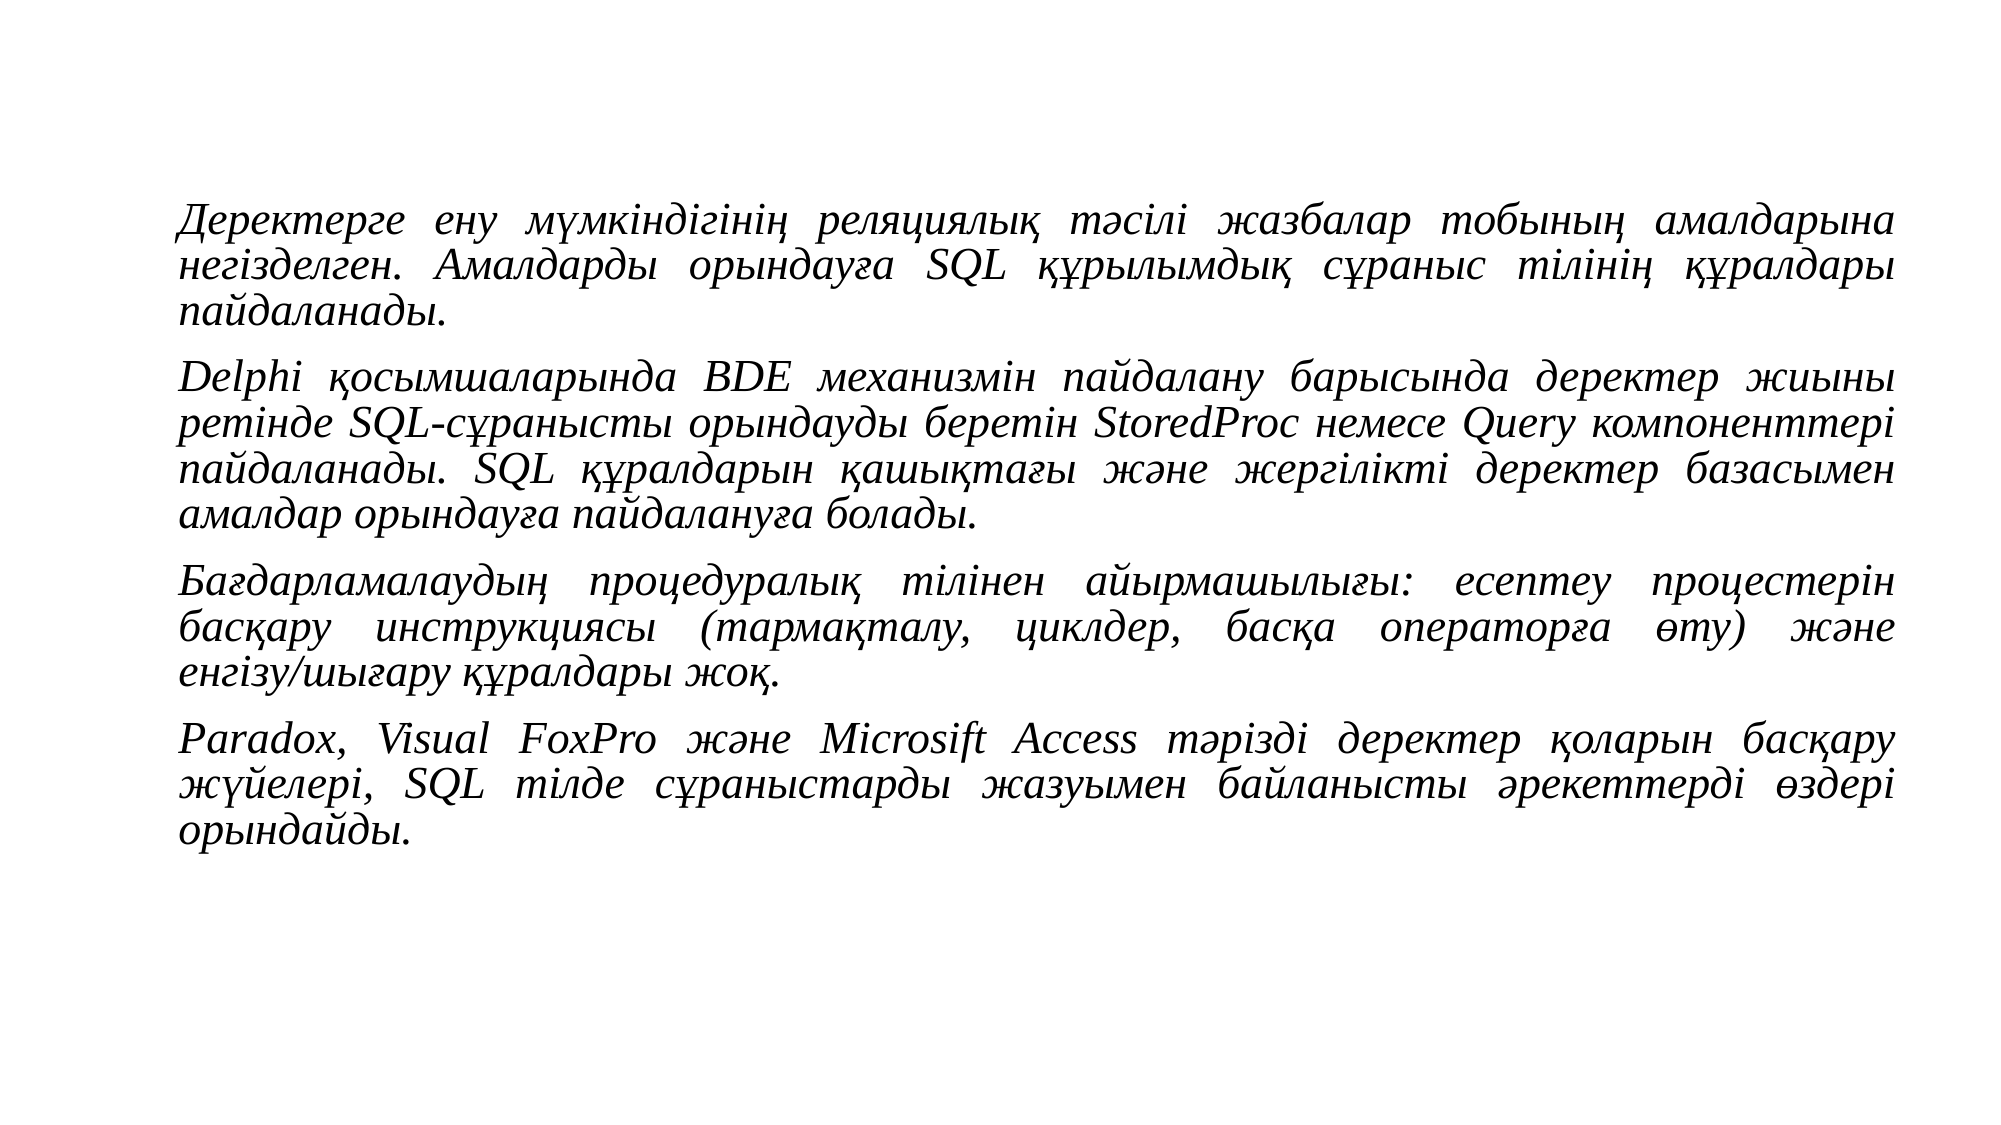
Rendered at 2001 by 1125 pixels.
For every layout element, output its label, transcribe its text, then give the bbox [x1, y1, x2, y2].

list Деректерге ену мүмкіндігінің реляциялық тәсілі жазбалар тобының амалдарына негізделген. Амалдарды орындауға SQL құрылымдық сұраныс тілінің құралдары пайдаланады. Delphi қосымшаларында BDE механизмін пайдалану барысында деректер жиыны ретінде SQL-сұранысты орындауды беретін StoredProc немесе Query компоненттері пайдаланады. SQL құралдарын қашықтағы және жергілікті деректер базасымен амалдар орындауға пайдалануға болады. Бағдарламалаудың процедуралық тілінен айырмашылығы: есептеу процестерін басқару инструкциясы (тармақталу, циклдер, басқа операторға өту) және енгізу/шығару құралдары жоқ. Paradox, Visual FoxPro және Microsift Access тәрізді деректер қоларын басқару жүйелері, SQL тілде сұраныстарды жазуымен байланысты әрекеттерді өздері орындайды. [163, 190, 1912, 1087]
